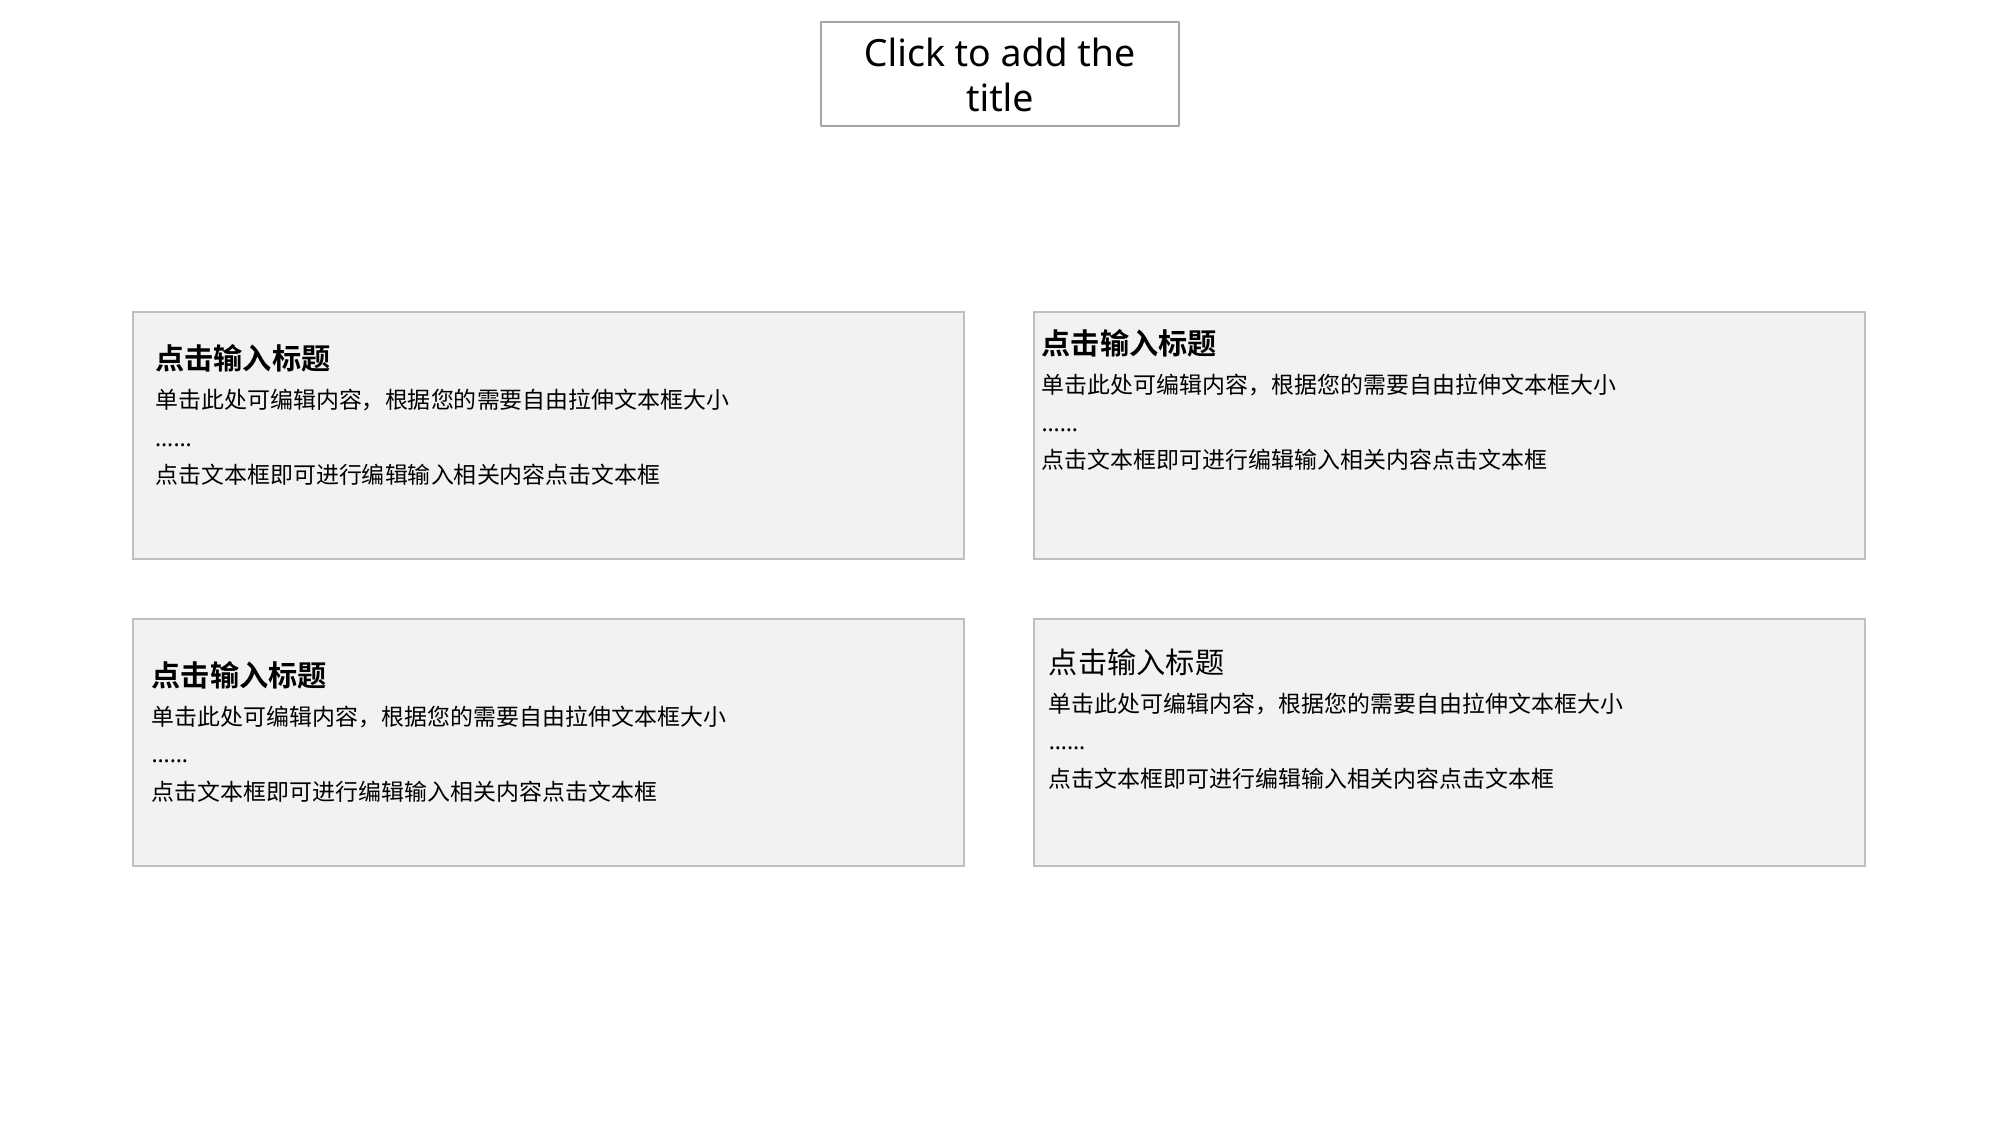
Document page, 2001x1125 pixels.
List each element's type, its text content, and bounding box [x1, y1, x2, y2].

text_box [133, 311, 1866, 867]
text_box Click to add the title [820, 21, 1180, 127]
